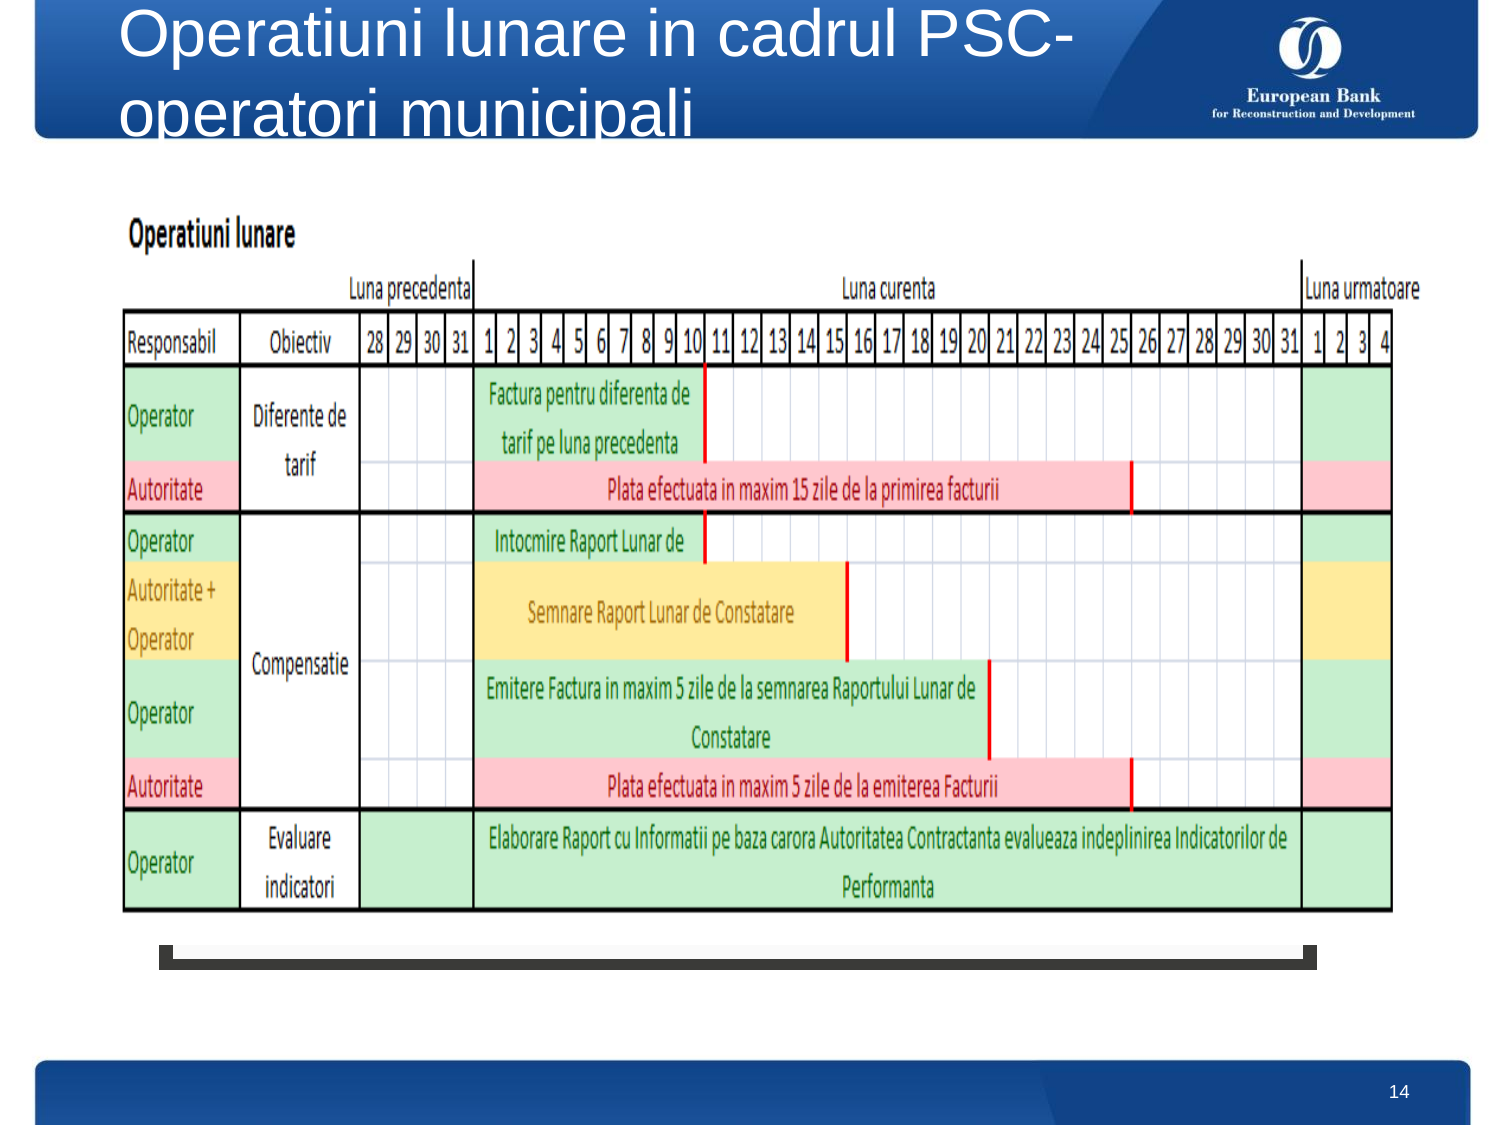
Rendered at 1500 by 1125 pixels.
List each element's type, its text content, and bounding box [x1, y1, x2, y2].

slide_number 14 [1074, 1061, 1425, 1122]
title Operatiuni lunare in cadrul PSC-operatori municipali [118, 0, 1158, 176]
picture [0, 0, 1500, 1125]
